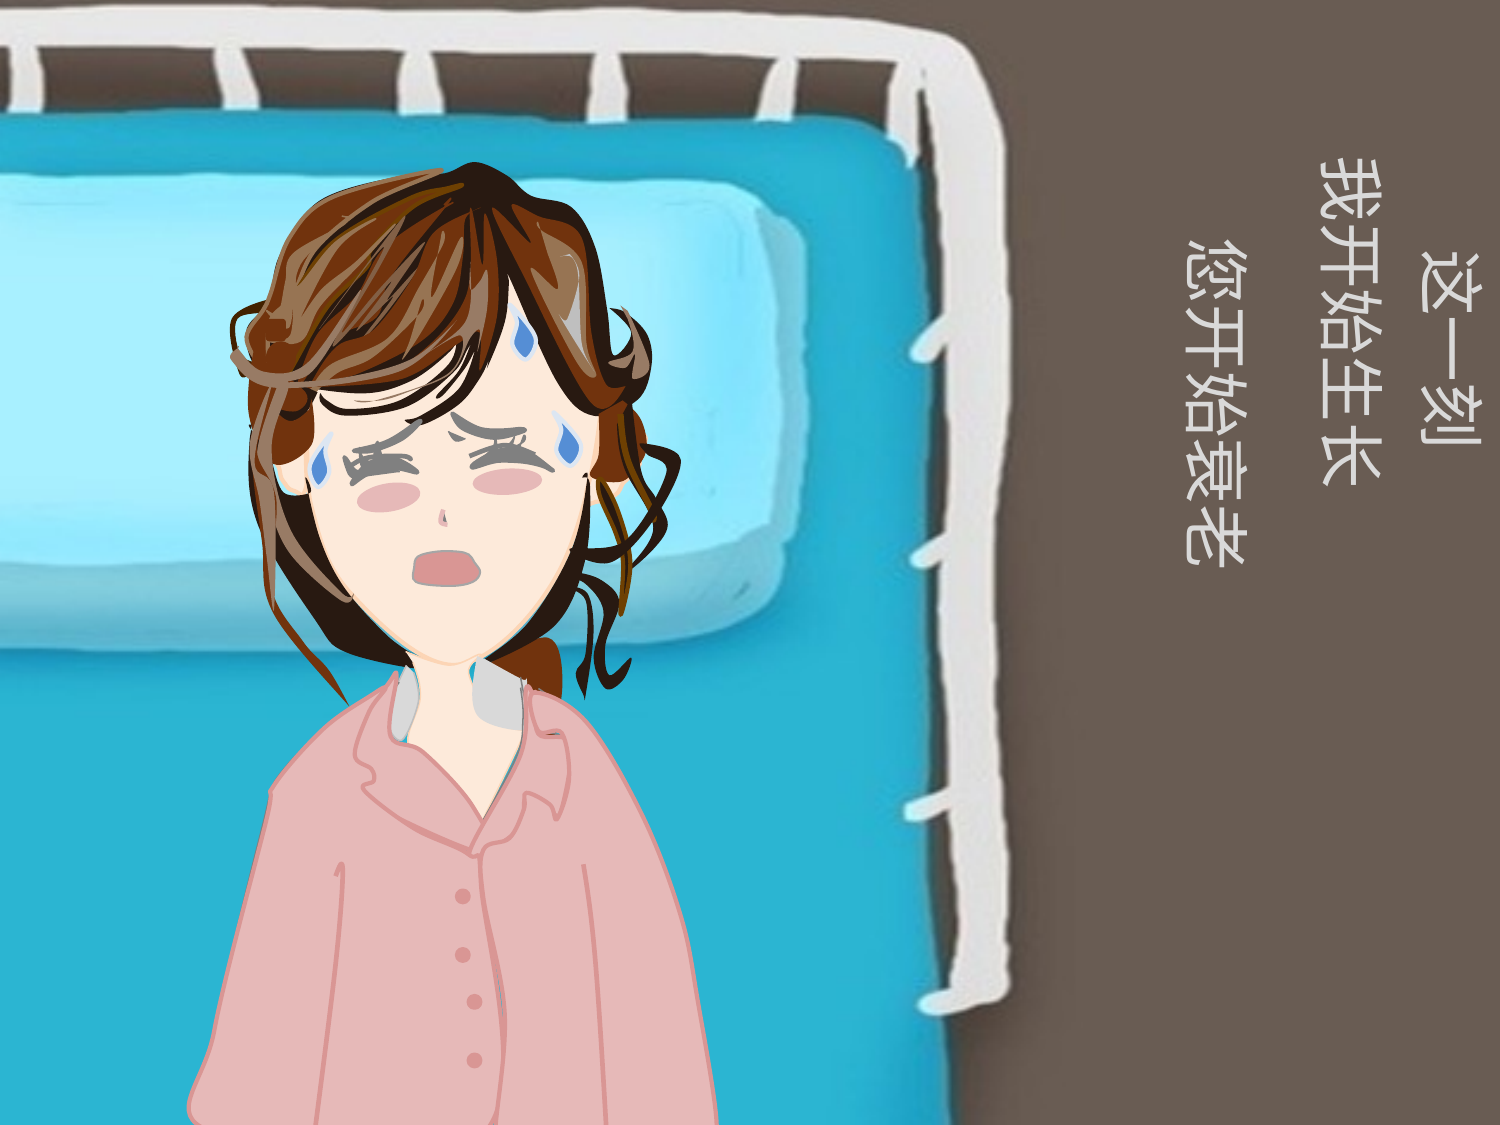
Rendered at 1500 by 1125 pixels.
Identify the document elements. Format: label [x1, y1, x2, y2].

text_box [225, 161, 683, 854]
picture [0, 0, 1500, 1125]
